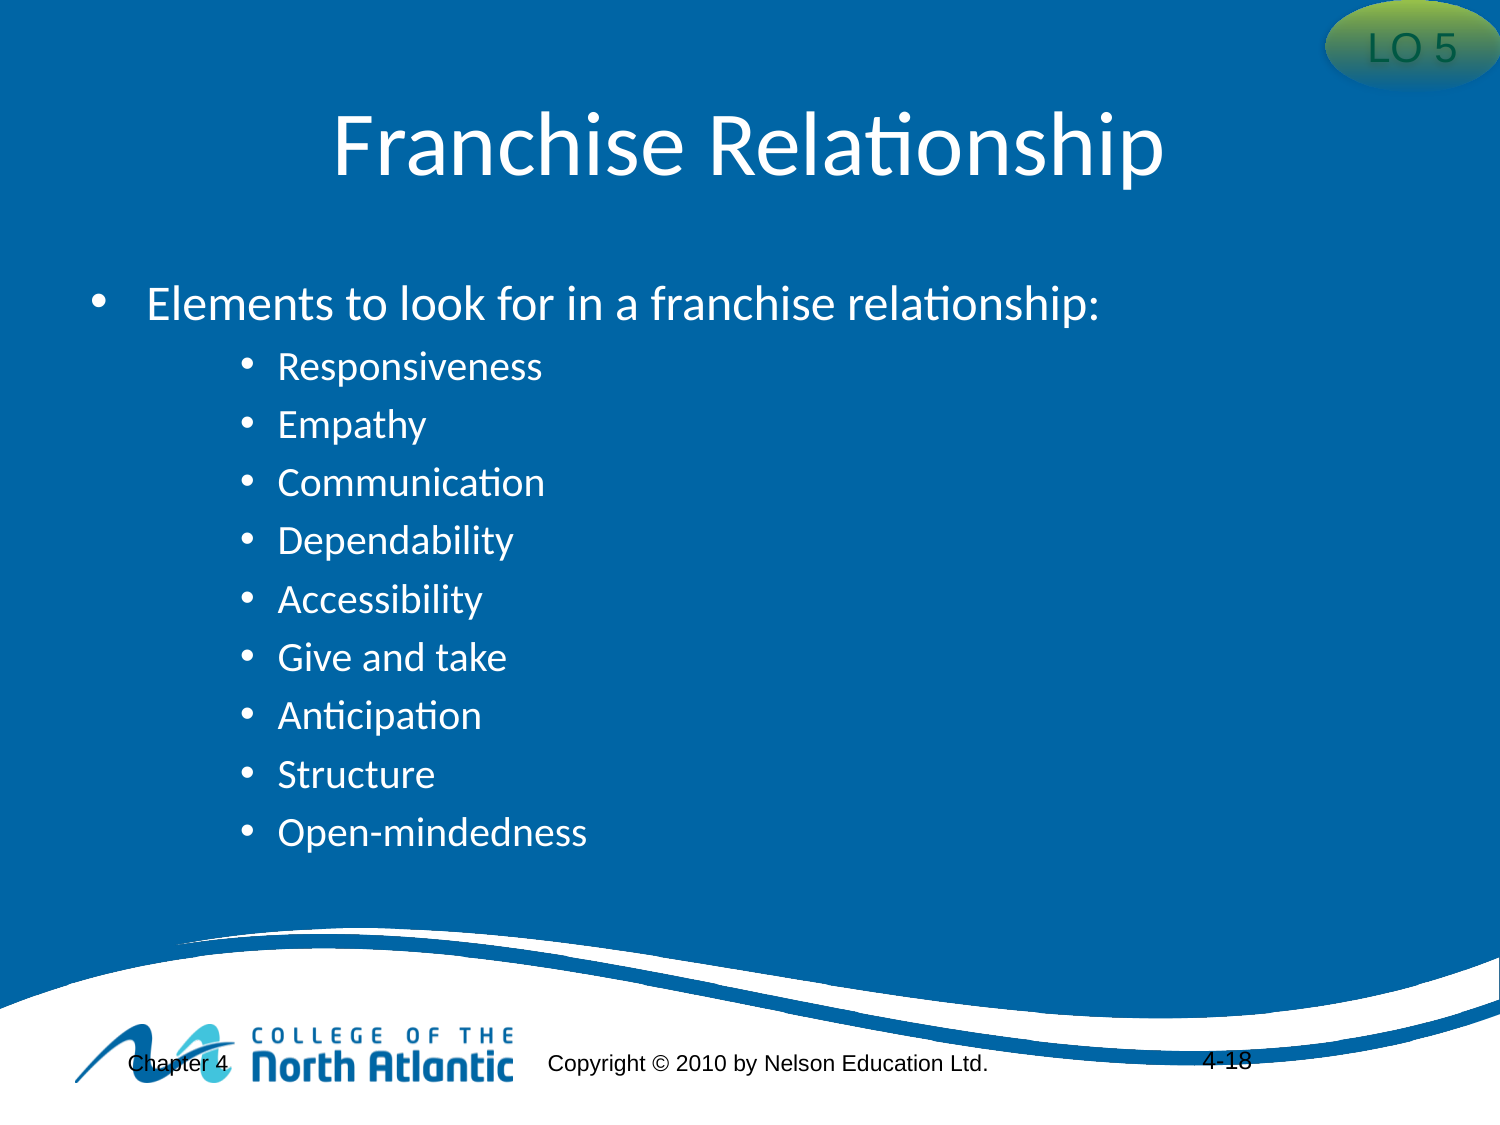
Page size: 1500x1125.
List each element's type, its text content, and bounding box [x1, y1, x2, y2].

list Elements to look for in a franchise relationship: Responsiveness Empathy Communication Dependability Accessibility Give and take Anticipation Structure Open-mindedness [75, 262, 1425, 900]
title Franchise Relationship [75, 45, 1425, 233]
text_box LO 5 [1325, 0, 1500, 92]
slide_number 4-18 [1187, 1037, 1500, 1113]
picture [0, 928, 1500, 1125]
